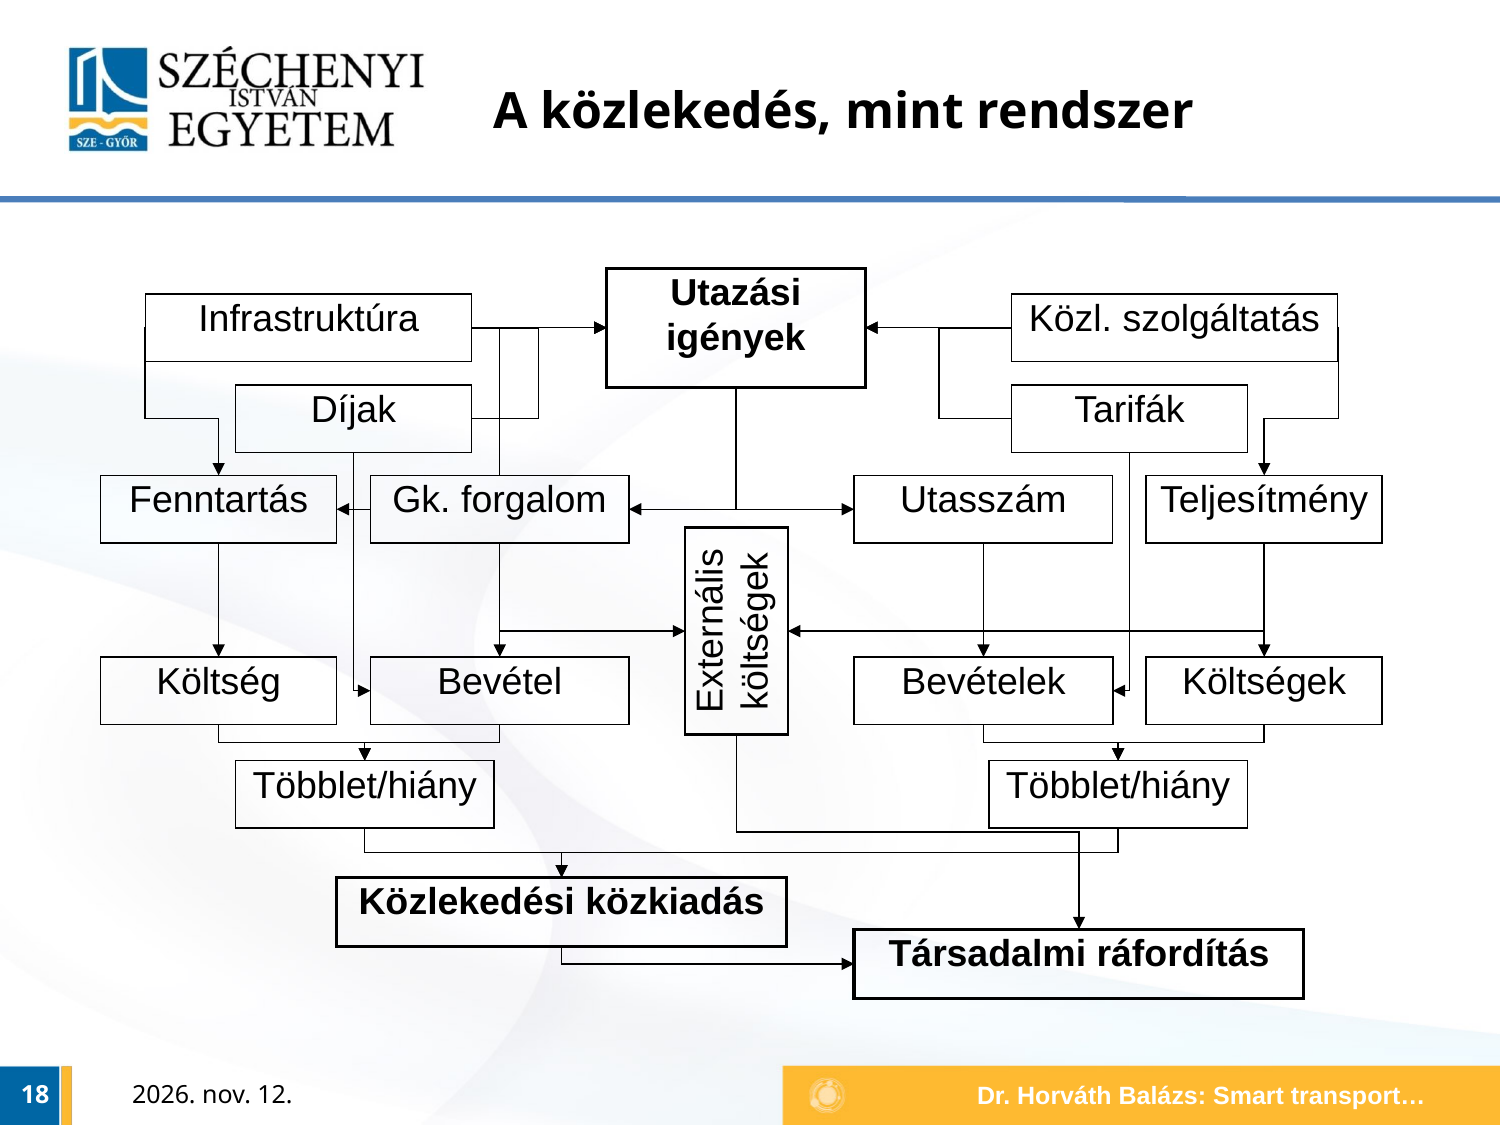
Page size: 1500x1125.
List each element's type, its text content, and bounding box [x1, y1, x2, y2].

slide_number 18 [0, 1065, 71, 1125]
title A közlekedés, mint rendszer [478, 45, 1425, 173]
footer Dr. Horváth Balázs: Smart transport… [878, 1065, 1442, 1125]
picture [0, 203, 1500, 1125]
picture [0, 0, 1500, 196]
slide_number 2014. szeptember 10. [117, 1065, 550, 1125]
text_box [100, 267, 1383, 999]
